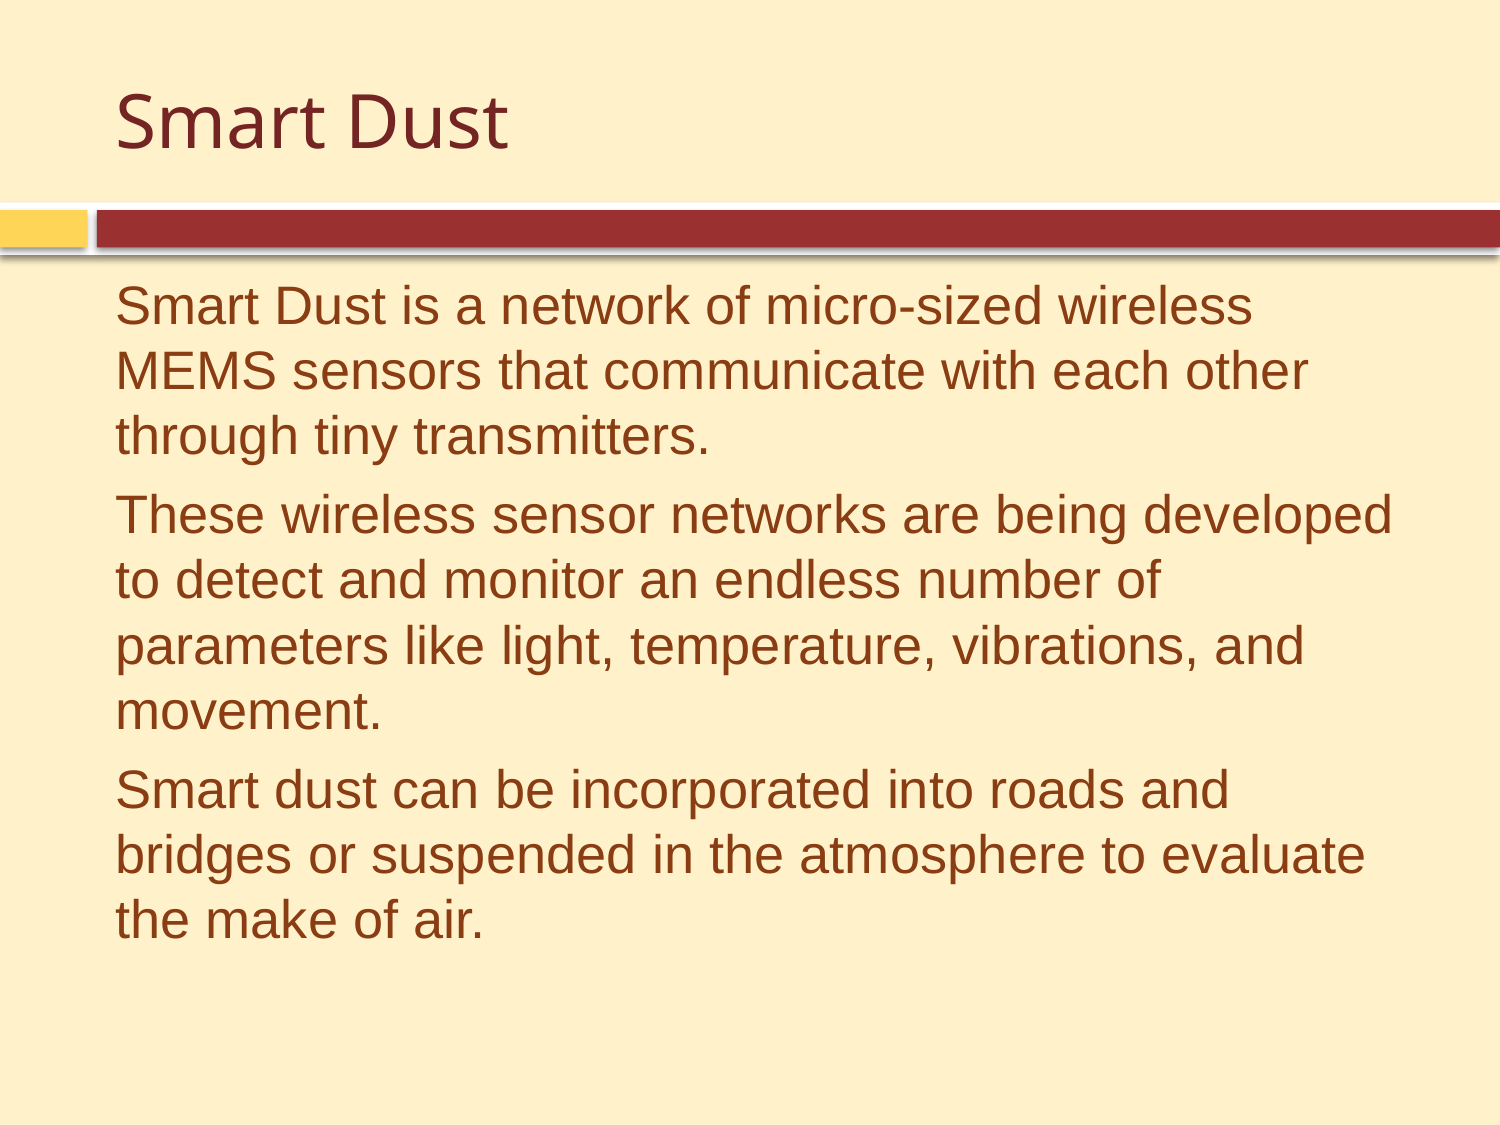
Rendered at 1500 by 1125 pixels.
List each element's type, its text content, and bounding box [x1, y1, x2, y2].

title Smart Dust [100, 37, 1438, 200]
list Smart Dust is a network of micro-sized wireless MEMS sensors that communicate with each other through tiny transmitters. These wireless sensor networks are being developed to detect and monitor an endless number of parameters like light, temperature, vibrations, and movement. Smart dust can be incorporated into roads and bridges or suspended in the atmosphere to evaluate the make of air. [100, 262, 1438, 1000]
